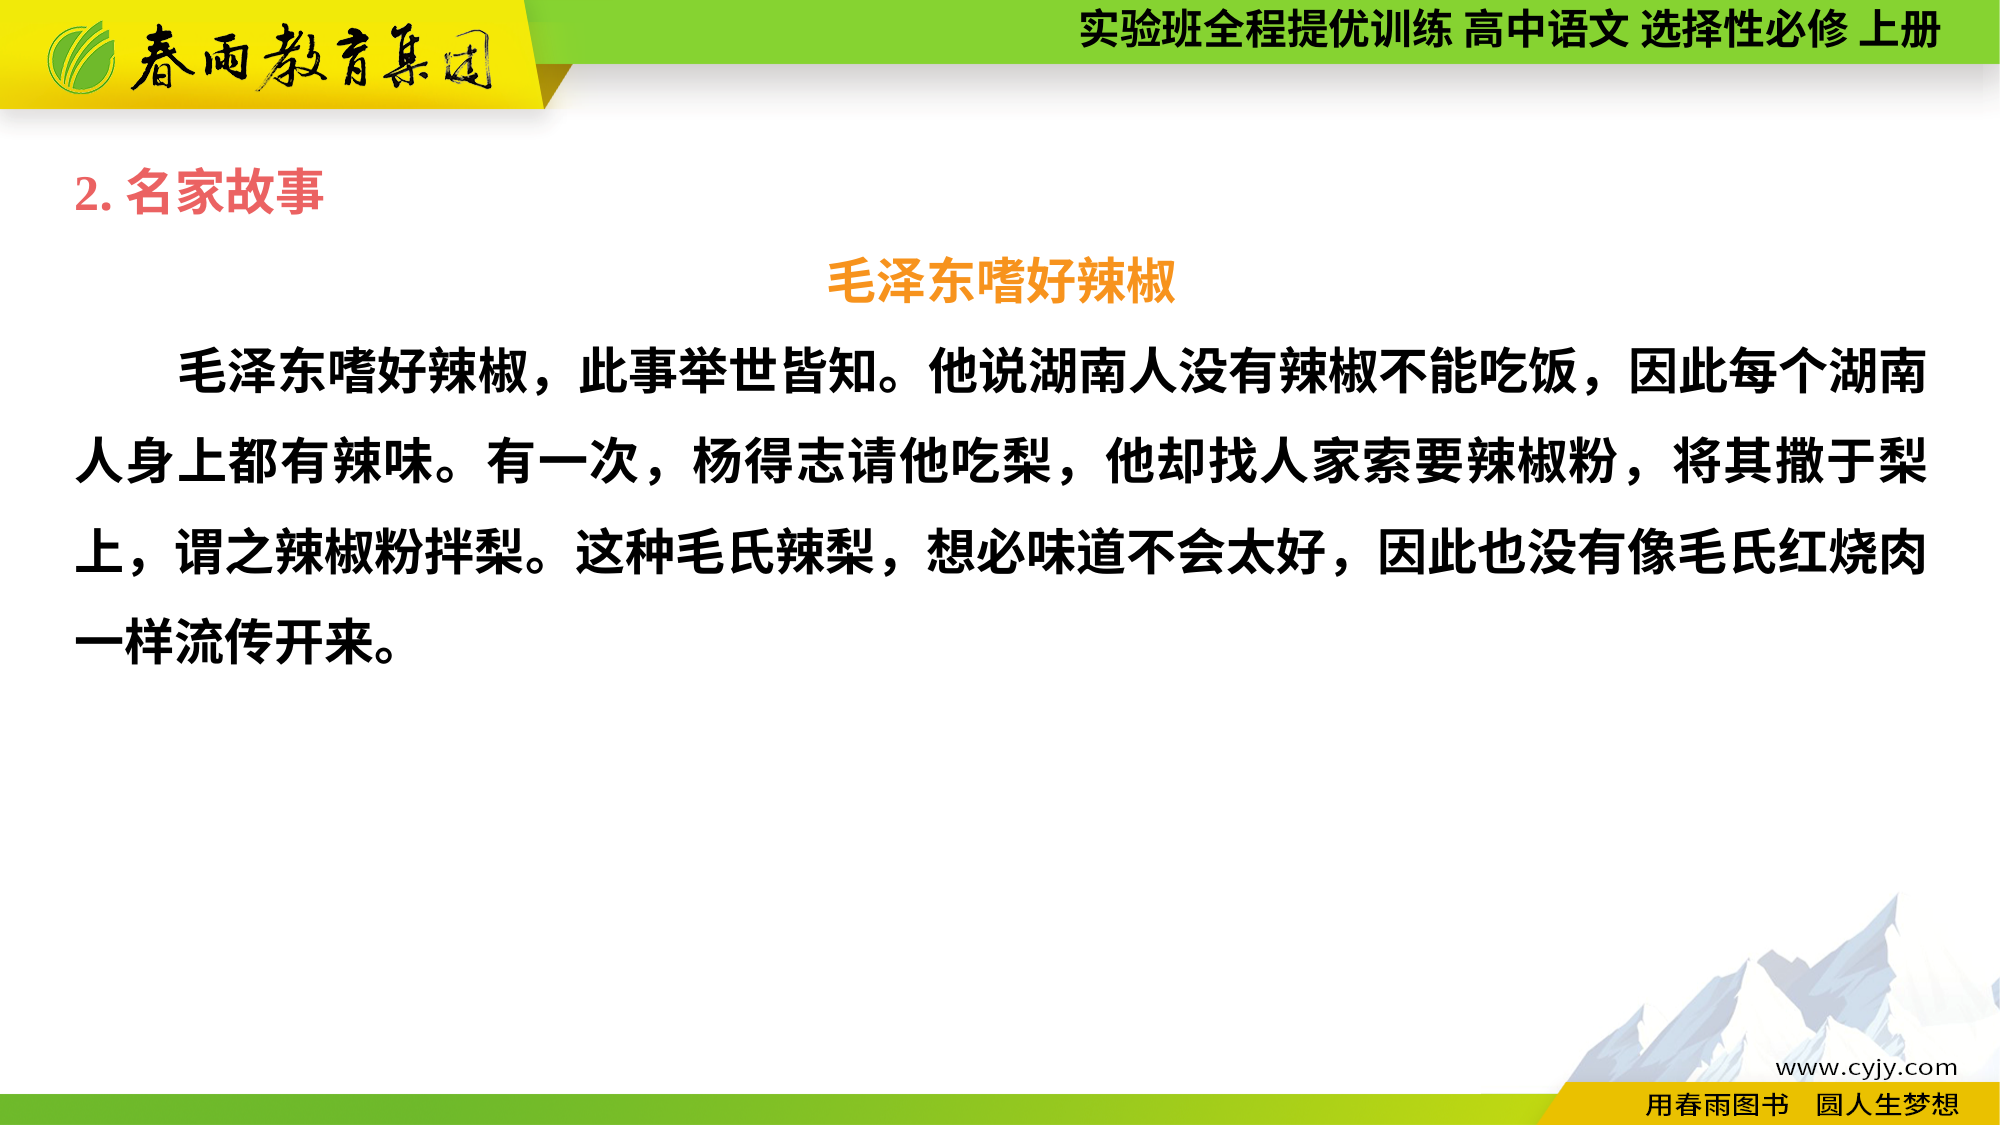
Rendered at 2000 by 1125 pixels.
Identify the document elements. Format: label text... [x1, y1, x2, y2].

list 2.名家故事 毛泽东嗜好辣椒 毛泽东嗜好辣椒，此事举世皆知。他说湖南人没有辣椒不能吃饭，因此每个湖南人身上都有辣味。有一次，杨得志请他吃梨，他却找人家索要辣椒粉，将其撒于梨上，谓之辣椒粉拌梨。这种毛氏辣梨，想必味道不会太好，因此也没有像毛氏红烧肉一样流传开来。 [59, 122, 1944, 683]
picture [0, 0, 2000, 1125]
